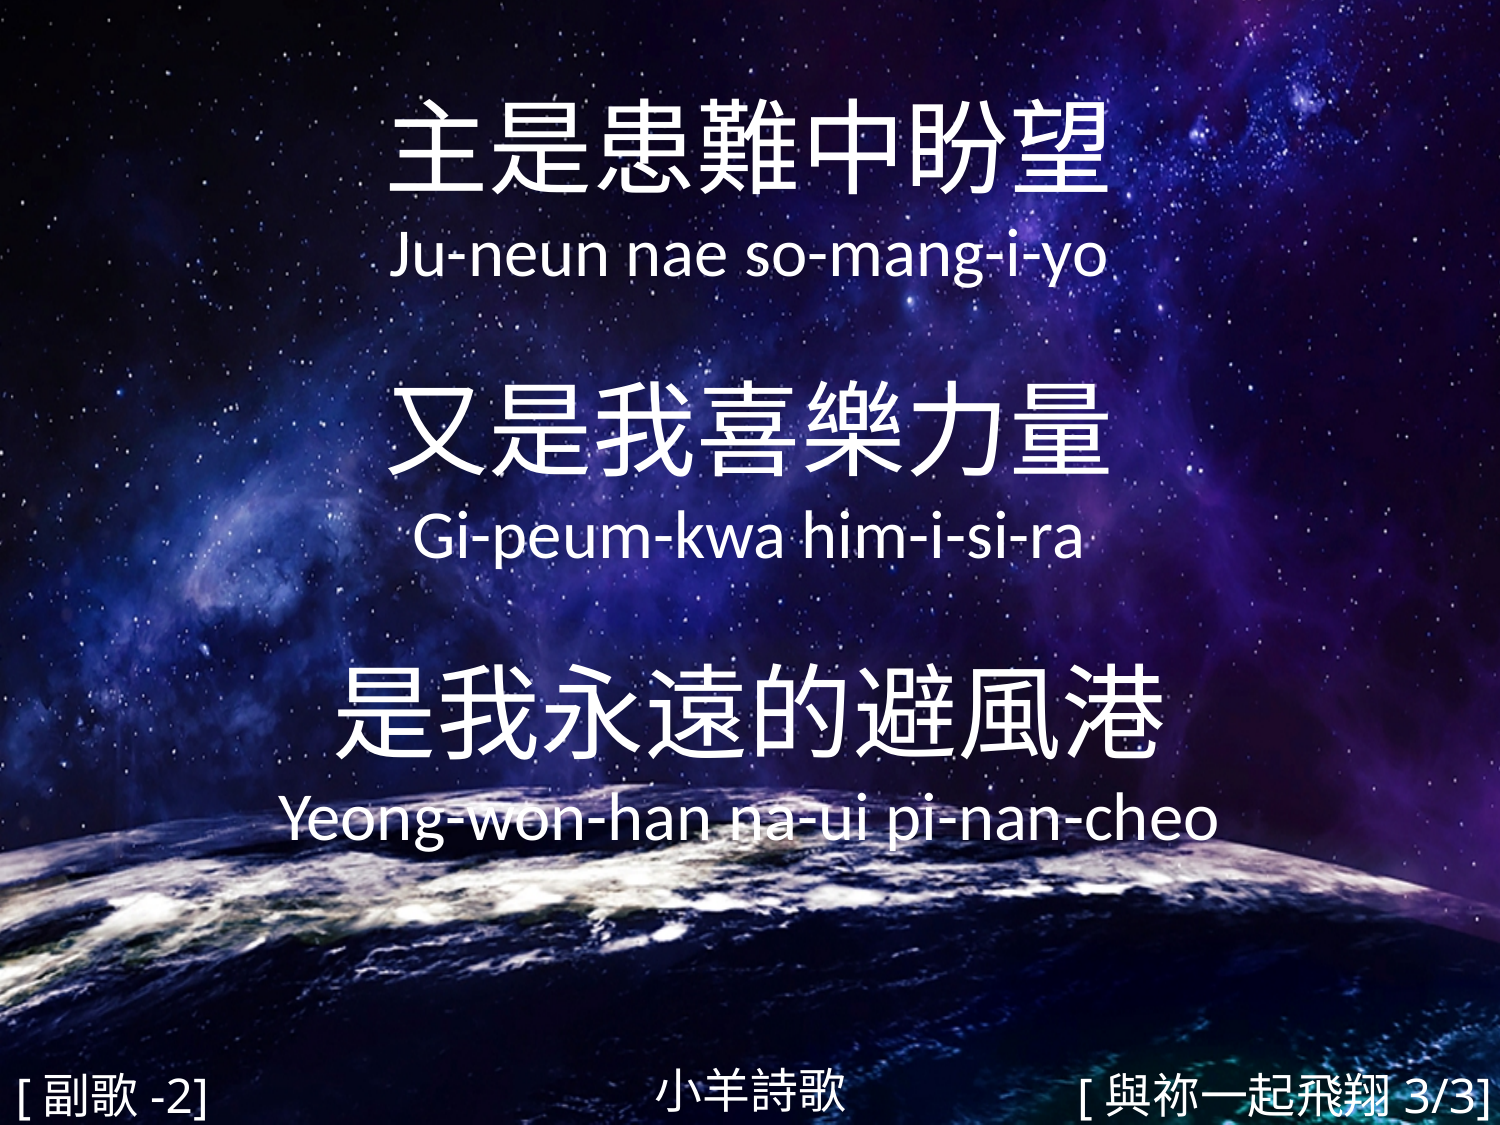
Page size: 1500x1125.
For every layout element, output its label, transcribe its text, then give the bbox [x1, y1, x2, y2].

subtitle 小羊詩歌 [0, 1053, 1500, 1125]
picture [0, 700, 1500, 1053]
title [0, 700, 1494, 710]
text_box [副歌-2] [0, 1058, 271, 1125]
text_box [與祢一起飛翔3/3] [868, 1058, 1500, 1125]
text_box 主是患難中盼望 Ju-neun nae so-mang-i-yo 又是我喜樂力量 Gi-peum-kwa him-i-si-ra 是我永遠的避風港 Yeong-won-han na-ui pi-nan-cheo [0, 0, 1500, 700]
